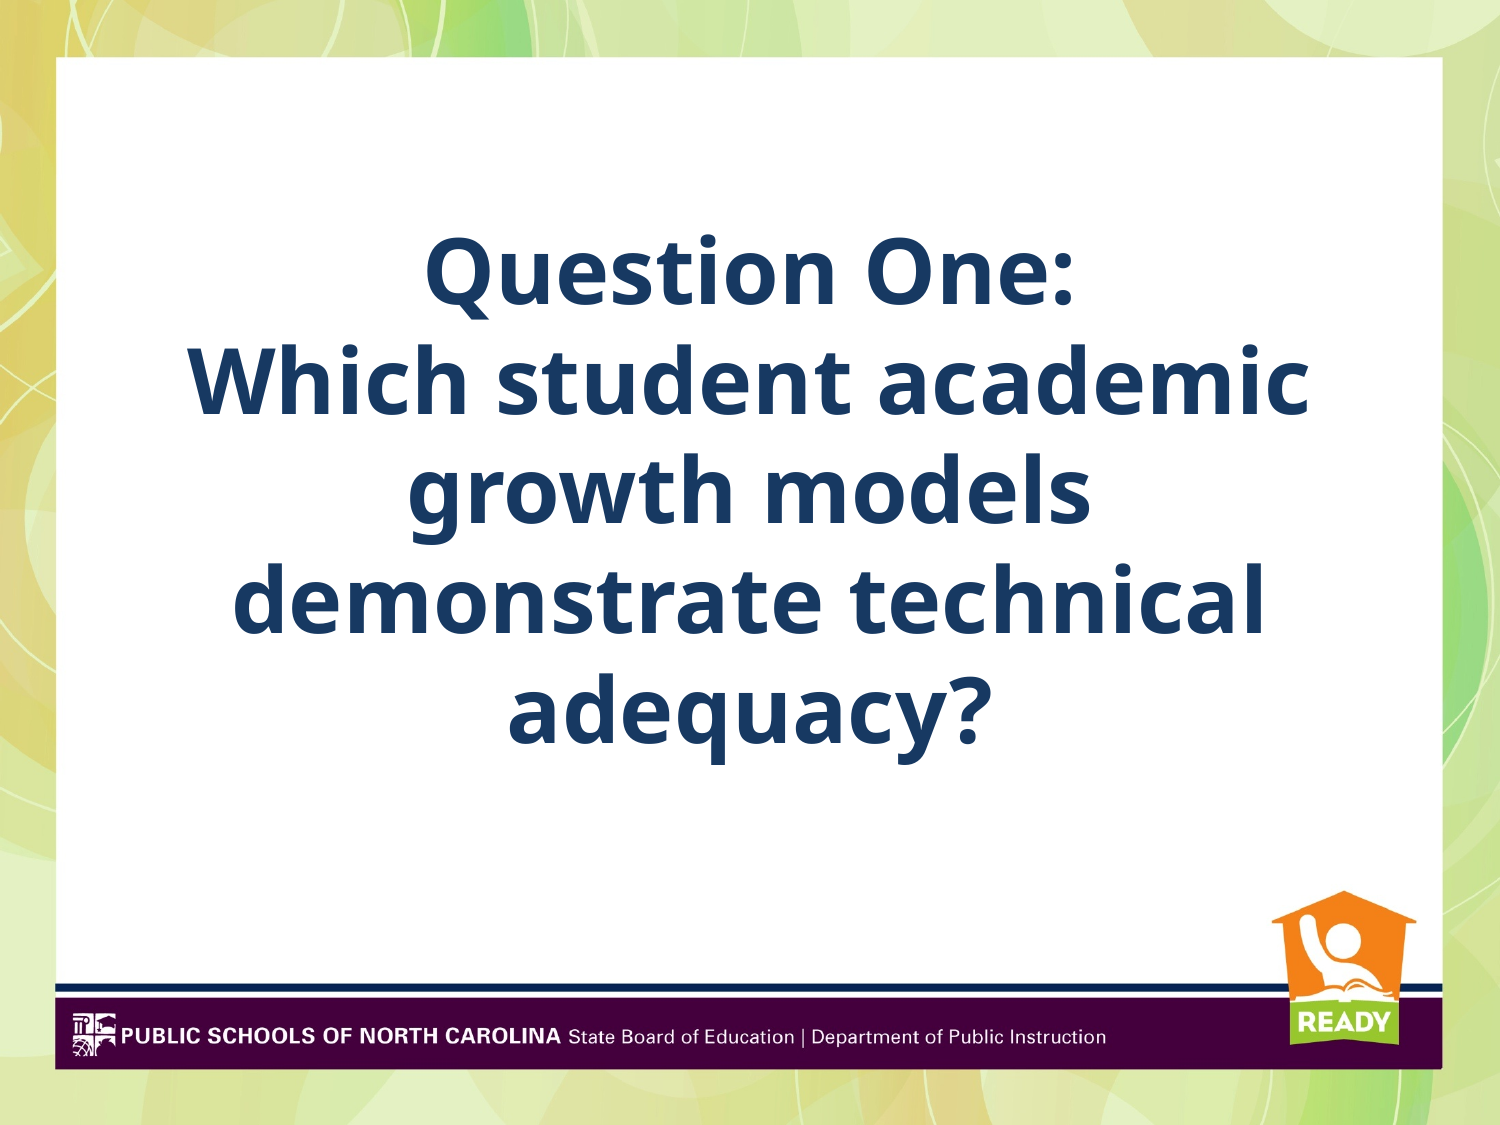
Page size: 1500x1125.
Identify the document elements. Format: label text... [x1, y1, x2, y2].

title . Question One: Which student academic growth models demonstrate technical adequacy? [87, 87, 1413, 338]
picture [0, 0, 1500, 1125]
